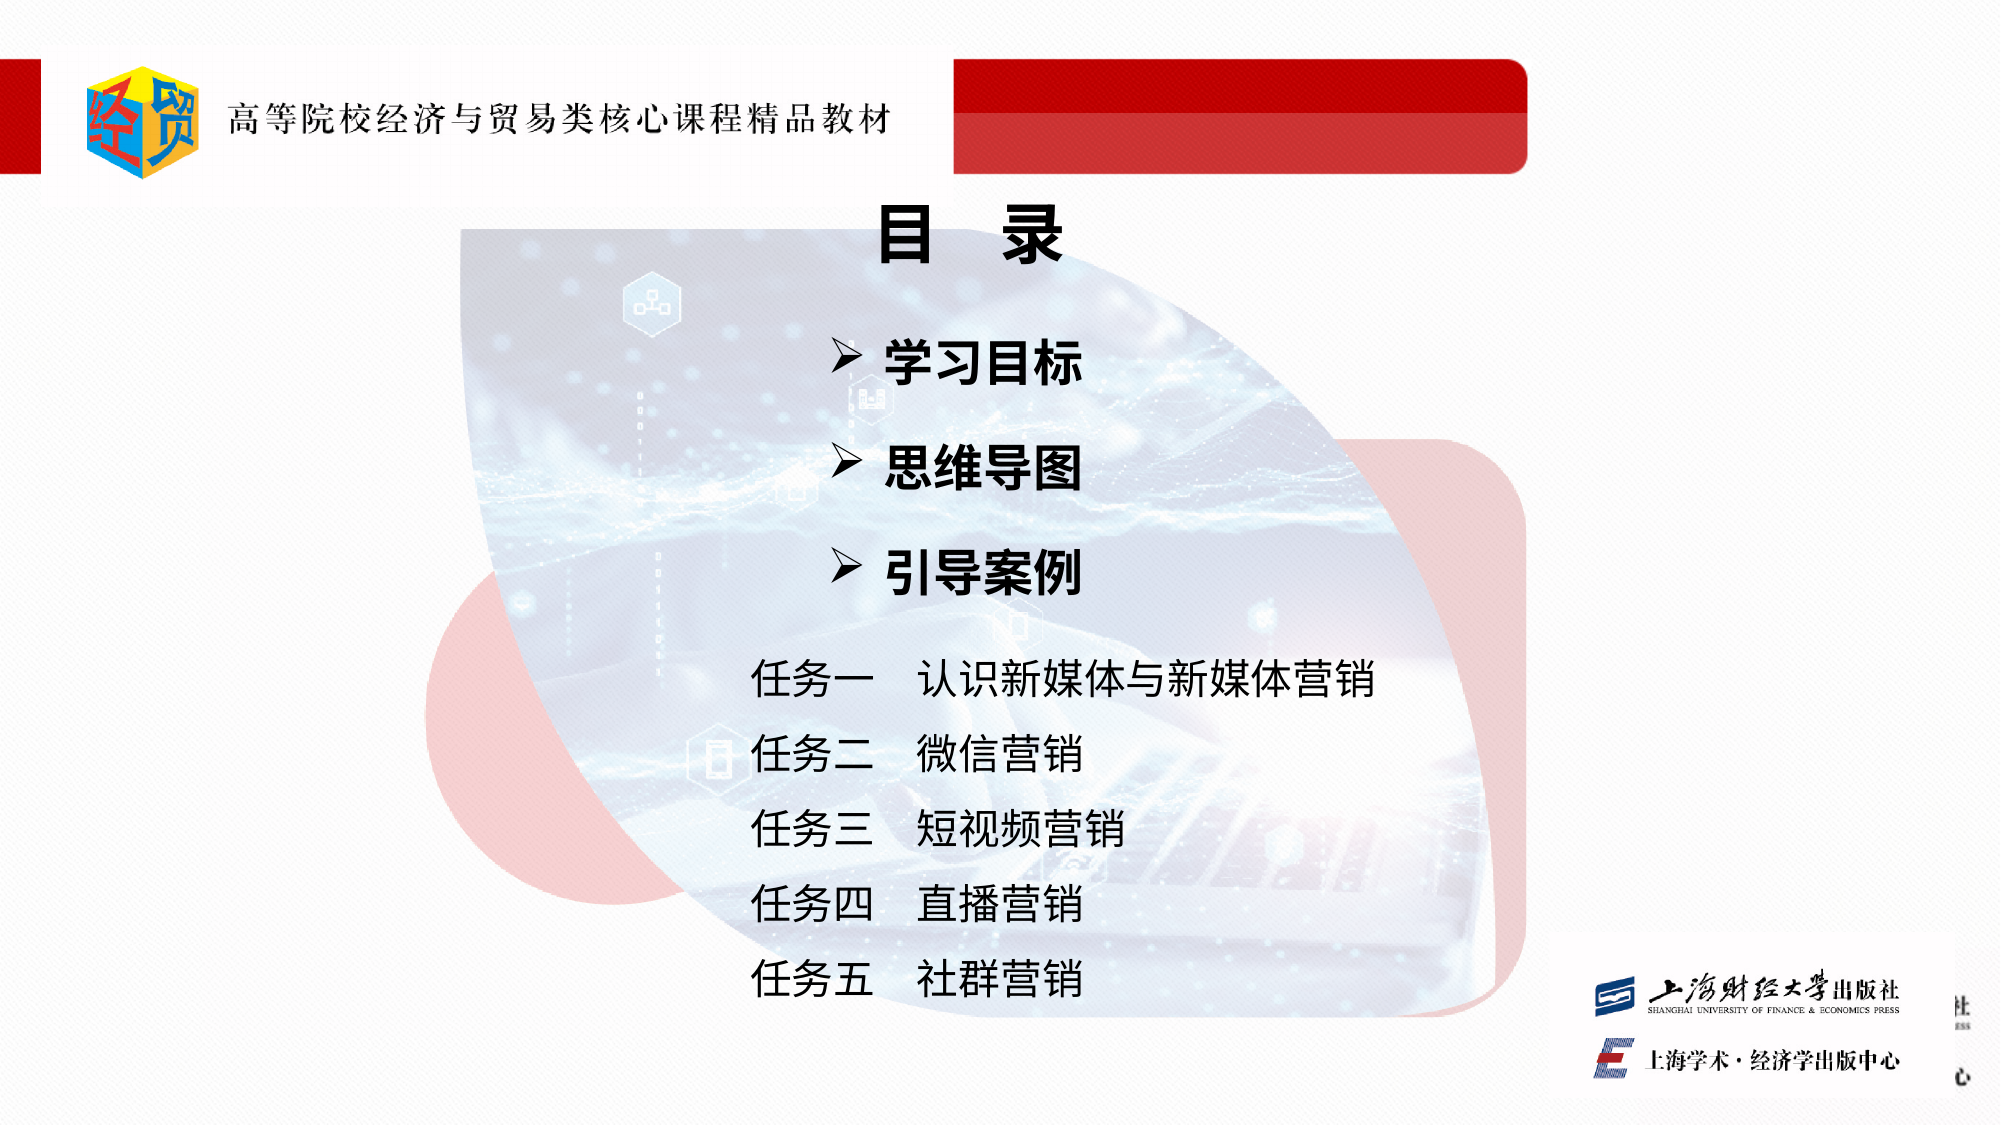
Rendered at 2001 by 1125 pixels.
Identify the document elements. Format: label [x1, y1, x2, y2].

text_box [688, 323, 1665, 1006]
picture [0, 0, 2001, 1125]
text_box [40, 44, 1956, 1098]
